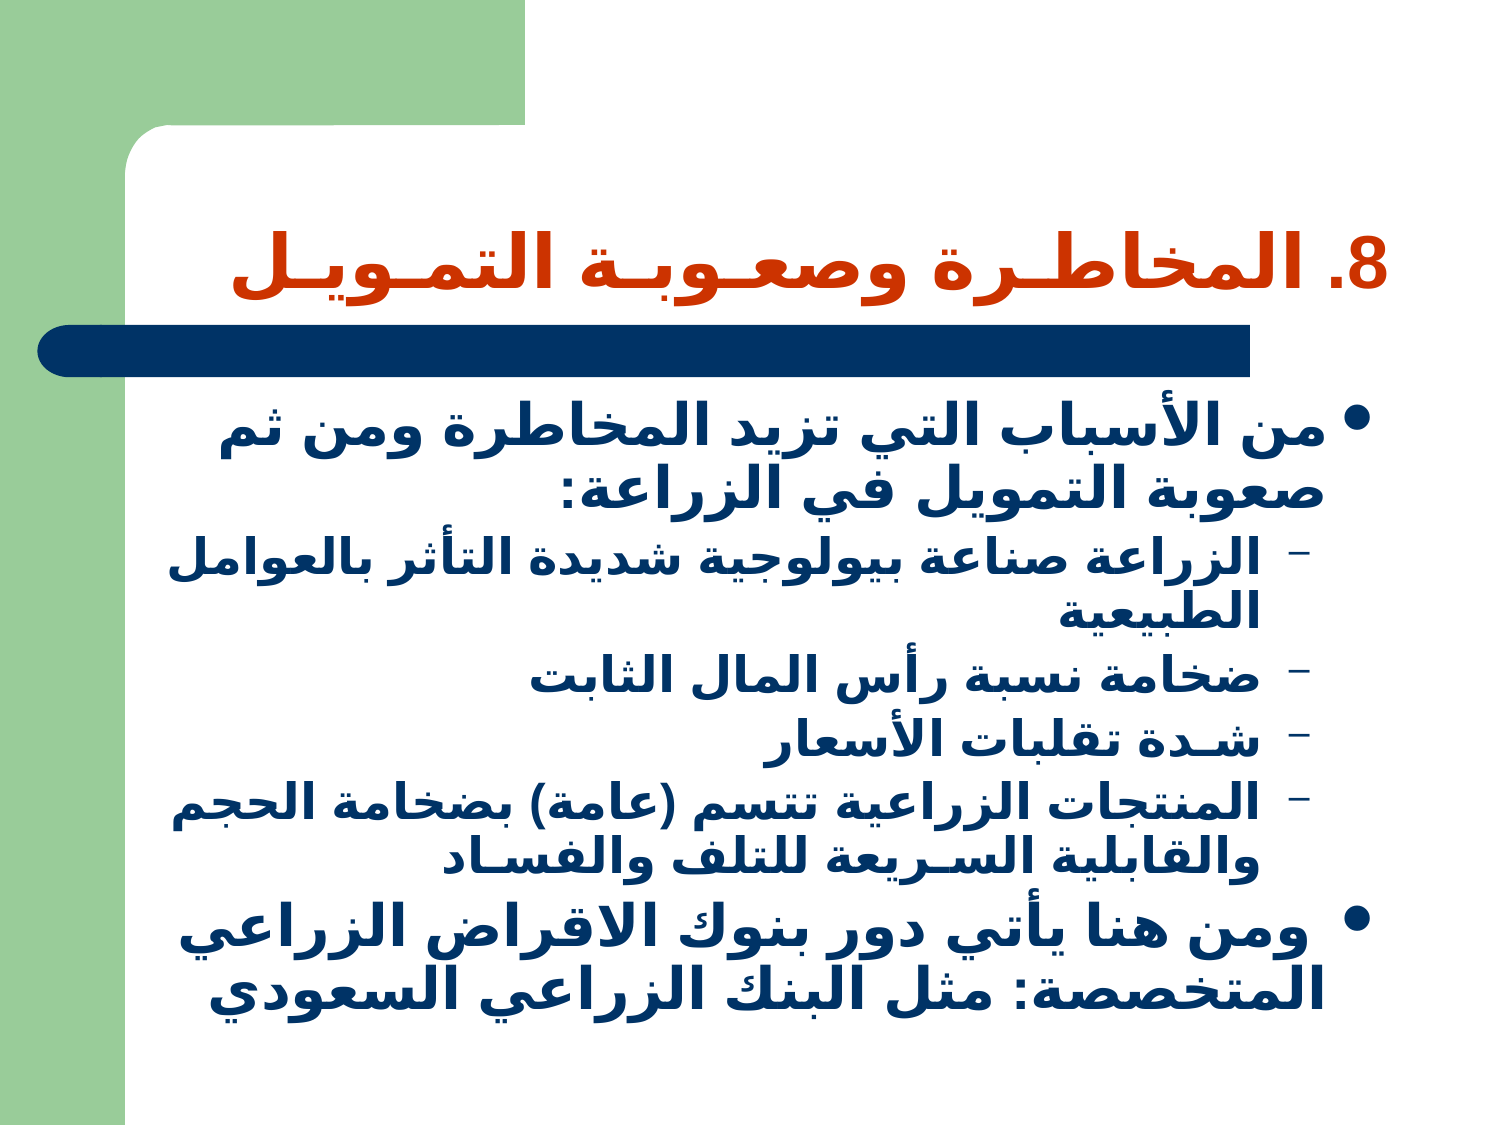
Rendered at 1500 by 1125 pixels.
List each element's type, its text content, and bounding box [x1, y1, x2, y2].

list من الأسباب التي تزيد المخاطرة ومن ثم صعوبة التمويل في الزراعة: الزراعة صناعة بيولوجية شديدة التأثر بالعوامل الطبيعية ضخامة نسبة رأس المال الثابت شـدة تقلبات الأسعار المنتجات الزراعية تتسم (عامة) بضخامة الحجم والقابلية السـريعة للتلف والفسـاد ومن هنا يأتي دور بنوك الاقراض الزراعي المتخصصة: مثل البنك الزراعي السعودي [137, 387, 1400, 999]
title 8. المخاطـرة وصعـوبـة التمـويـل [125, 125, 1425, 313]
